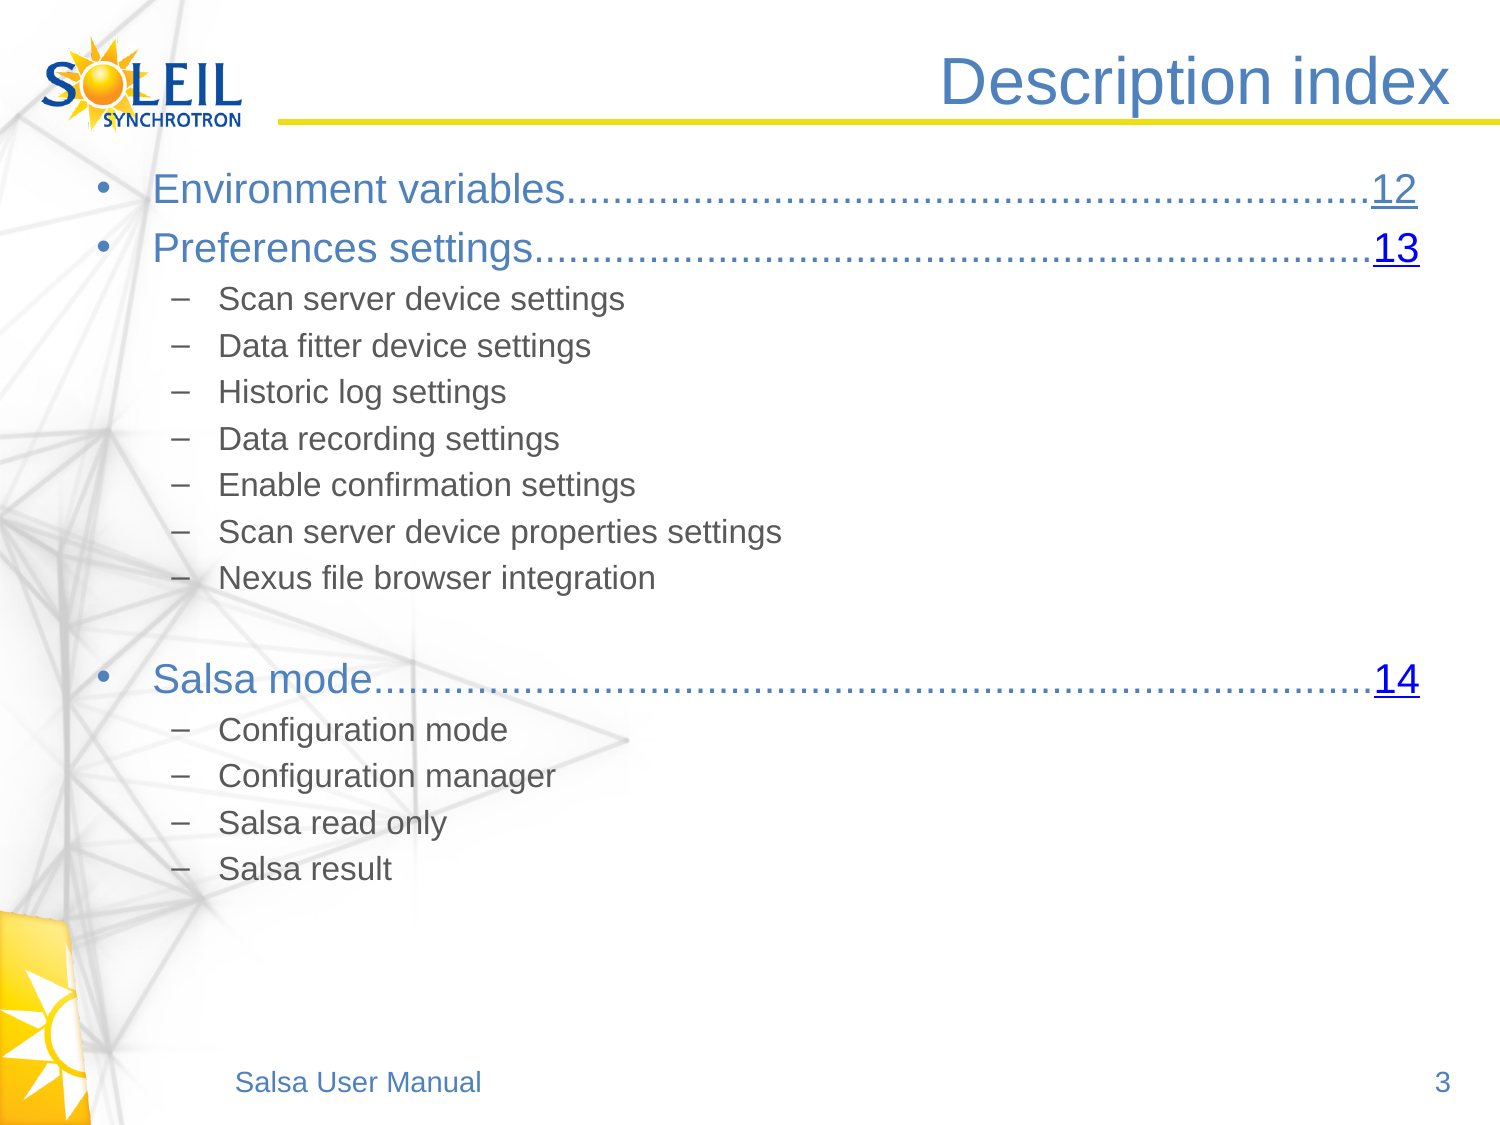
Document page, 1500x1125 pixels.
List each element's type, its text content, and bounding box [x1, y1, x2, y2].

title Description index [277, 31, 1467, 125]
text_box Environment variables......................................................................12 Preferences settings.........................................................................13 Scan server device settings Data fitter device settings Historic log settings Data recording settings Enable confirmation settings Scan server device properties settings Nexus file browser integration Salsa mode.......................................................................................14 Configuration mode Configuration manager Salsa read only Salsa result [81, 154, 1430, 996]
text_box Salsa User Manual 3 [100, 1046, 1467, 1116]
picture [0, 0, 1500, 1125]
